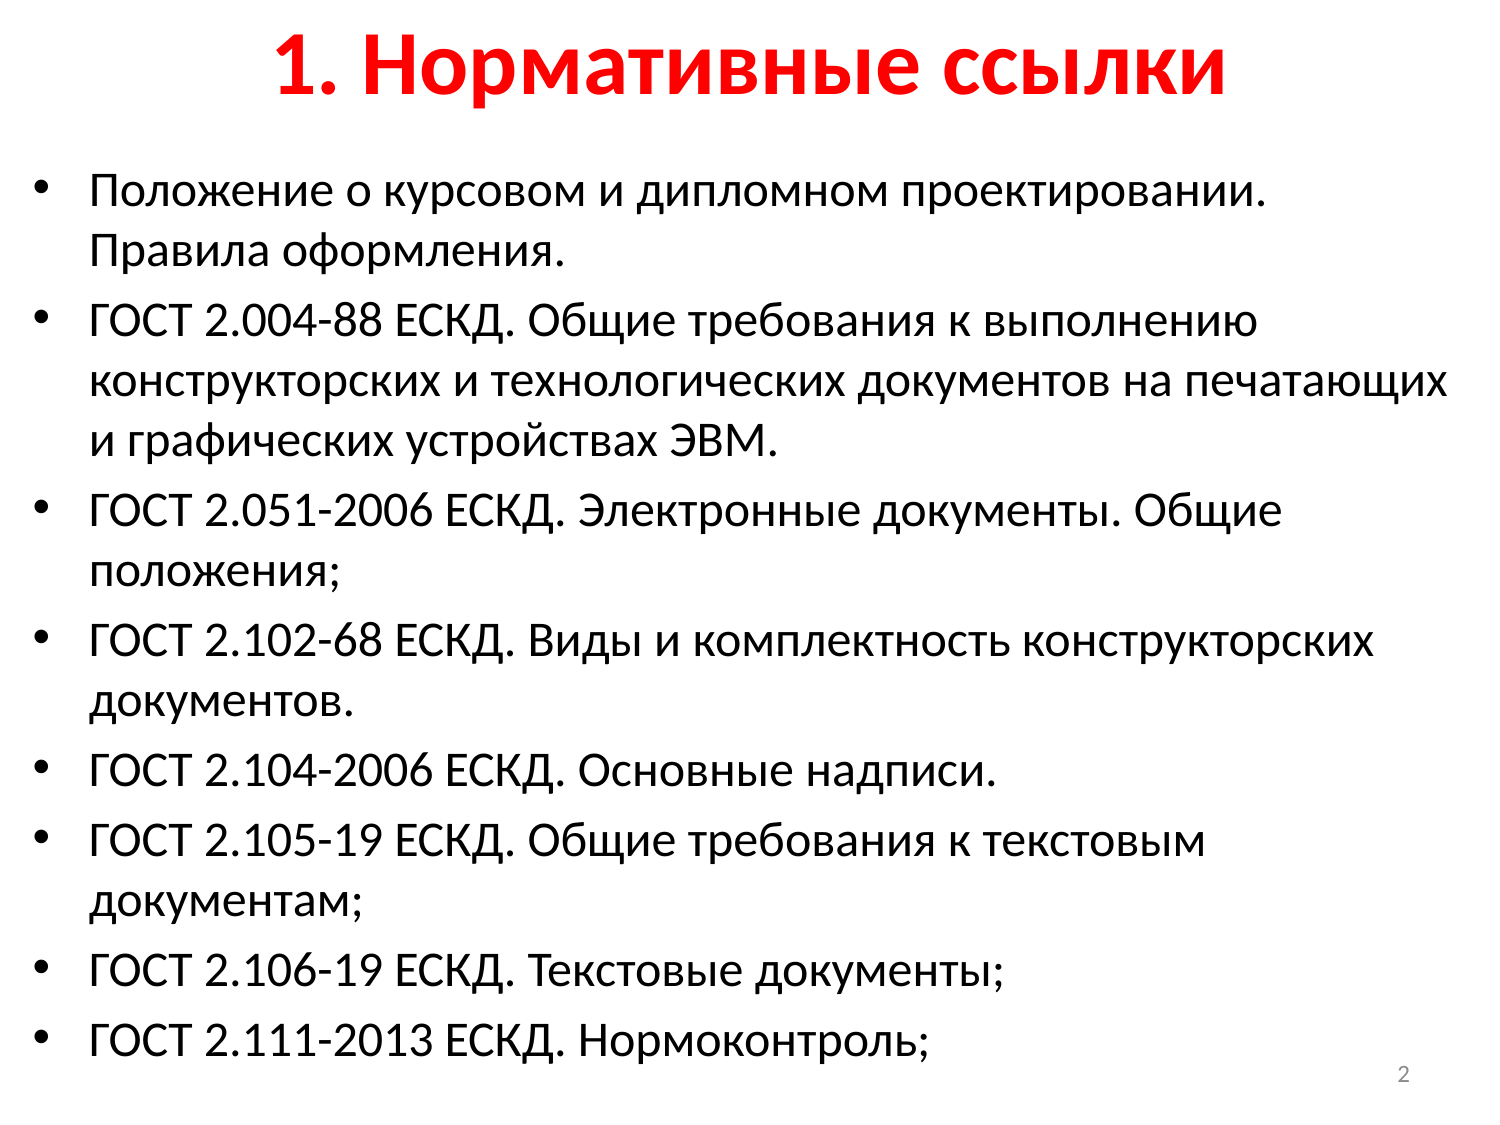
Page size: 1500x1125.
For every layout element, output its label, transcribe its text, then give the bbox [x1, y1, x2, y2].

slide_number 2 [1074, 1042, 1425, 1103]
title 1. Нормативные ссылки [75, 0, 1425, 134]
list Положение о курсовом и дипломном проектировании. Правила оформления. ГОСТ 2.004-88 ЕСКД. Общие требования к выполнению конструкторских и технологических документов на печатающих и графических устройствах ЭВМ. ГОСТ 2.051-2006 ЕСКД. Электронные документы. Общие положения; ГОСТ 2.102-68 ЕСКД. Виды и комплектность конструкторских документов. ГОСТ 2.104-2006 ЕСКД. Основные надписи. ГОСТ 2.105-19 ЕСКД. Общие требования к текстовым документам; ГОСТ 2.106-19 ЕСКД. Текстовые документы; ГОСТ 2.111-2013 ЕСКД. Нормоконтроль; [17, 149, 1471, 1094]
